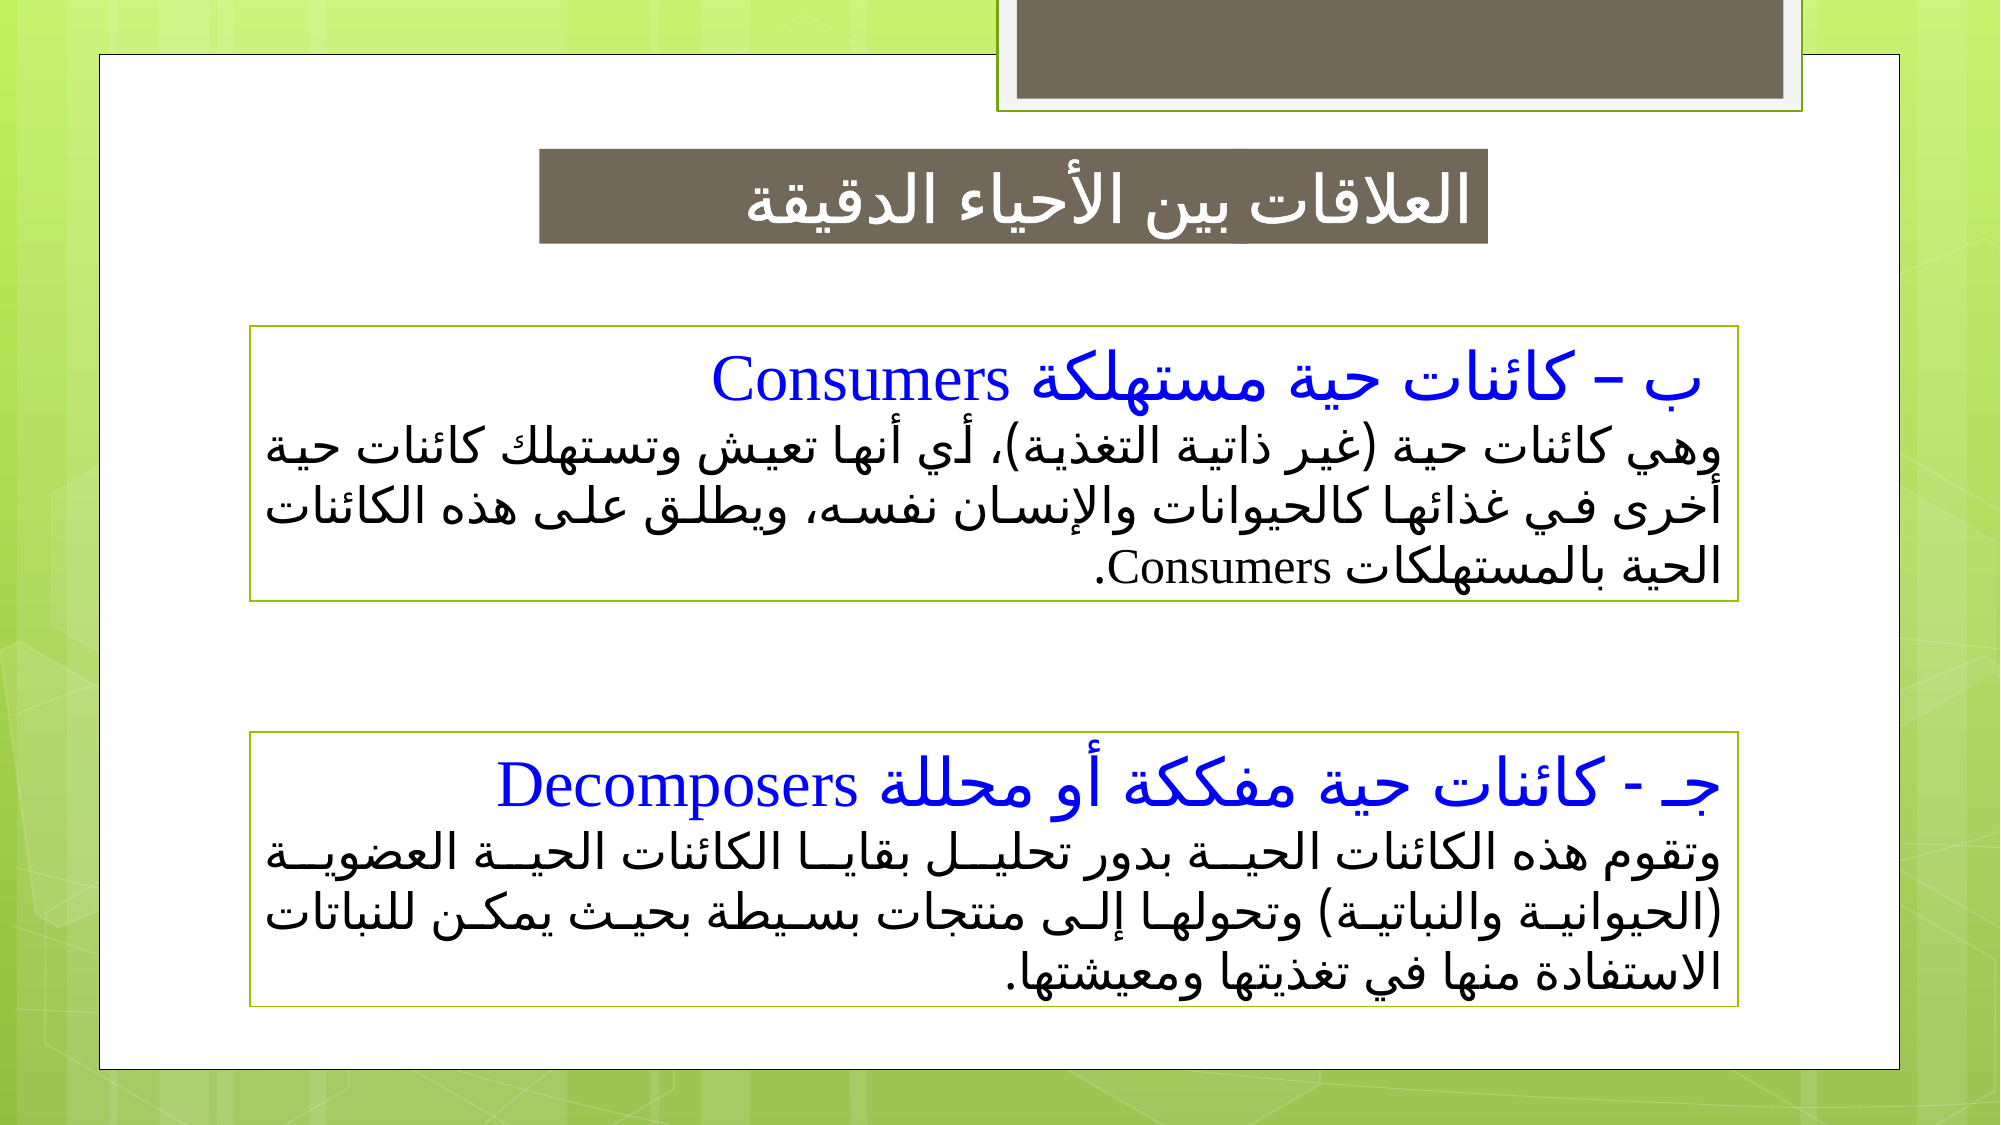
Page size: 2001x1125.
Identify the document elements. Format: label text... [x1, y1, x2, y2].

text_box جـ - كائنات حية مفككة أو محللة Decomposers وتقوم هذه الكائنات الحية بدور تحليل بقايا الكائنات الحية العضوية (الحيوانية والنباتية) وتحولها إلى منتجات بسيطة بحيث يمكن للنباتات الاستفادة منها في تغذيتها ومعيشتها. [249, 731, 1739, 1007]
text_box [539, 148, 1485, 245]
text_box ب – كائنات حية مستهلكة Consumers وهي كائنات حية (غير ذاتية التغذية)، أي أنها تعيش وتستهلك كائنات حية أخرى في غذائها كالحيوانات والإنسان نفسه، ويطلق على هذه الكائنات الحية بالمستهلكات Consumers. [249, 326, 1739, 601]
